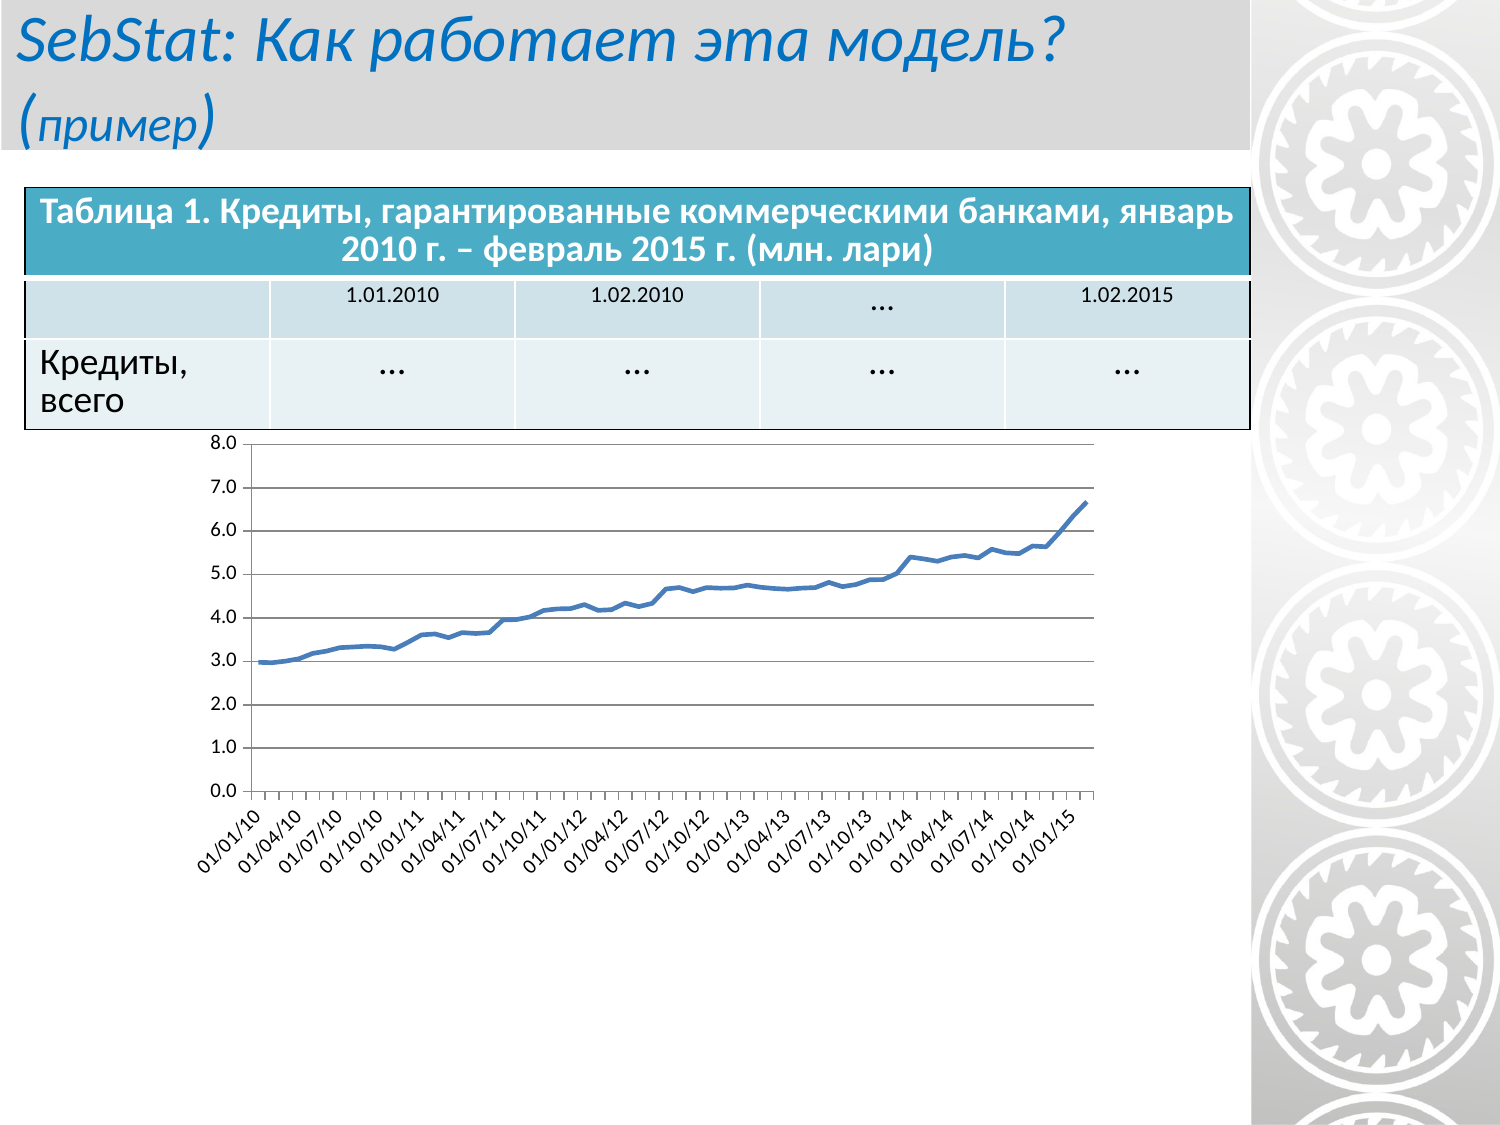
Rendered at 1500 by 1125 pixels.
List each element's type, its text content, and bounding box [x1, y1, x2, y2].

table_cell … [761, 281, 1004, 338]
table_header Таблица 1. Кредиты, гарантированные коммерческими банками, январь 2010 г. – февраль 2015 г. (млн. лари) [26, 188, 1249, 275]
title SebStat: Как работает эта модель? (пример) [1, 0, 1250, 150]
table_cell 1.02.2015 [1006, 281, 1249, 338]
table_cell … [761, 340, 1004, 423]
table_cell 1.02.2010 [516, 281, 759, 338]
table_cell … [516, 340, 759, 423]
table_cell [26, 281, 269, 338]
table_cell … [271, 340, 514, 423]
table_cell 1.01.2010 [271, 281, 514, 338]
table_cell Кредиты, всего [26, 340, 269, 429]
chart [174, 424, 1113, 888]
picture [0, 0, 1500, 1125]
table_cell … [1006, 340, 1249, 429]
